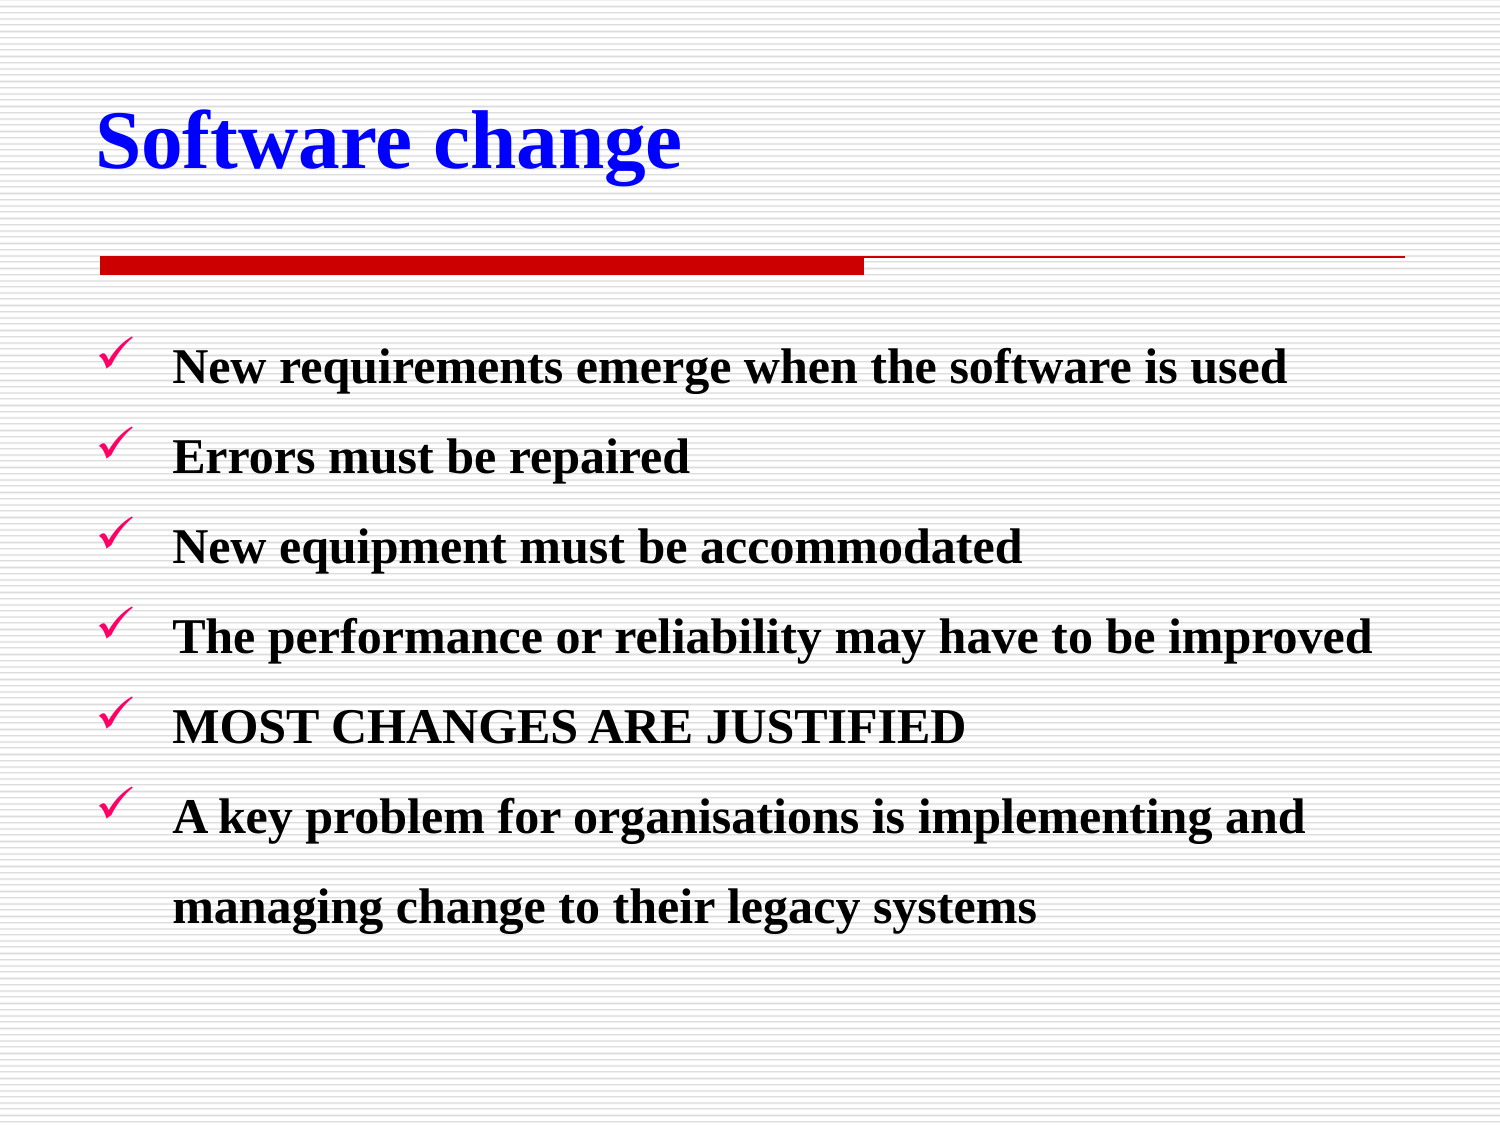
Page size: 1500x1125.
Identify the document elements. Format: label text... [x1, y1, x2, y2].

text_box Software change [80, 104, 1356, 193]
picture [0, 0, 1500, 1125]
text_box New requirements emerge when the software is used Errors must be repaired New equipment must be accommodated The performance or reliability may have to be improved MOST CHANGES ARE JUSTIFIED A key problem for organisations is implementing and managing change to their legacy systems [80, 296, 1500, 991]
